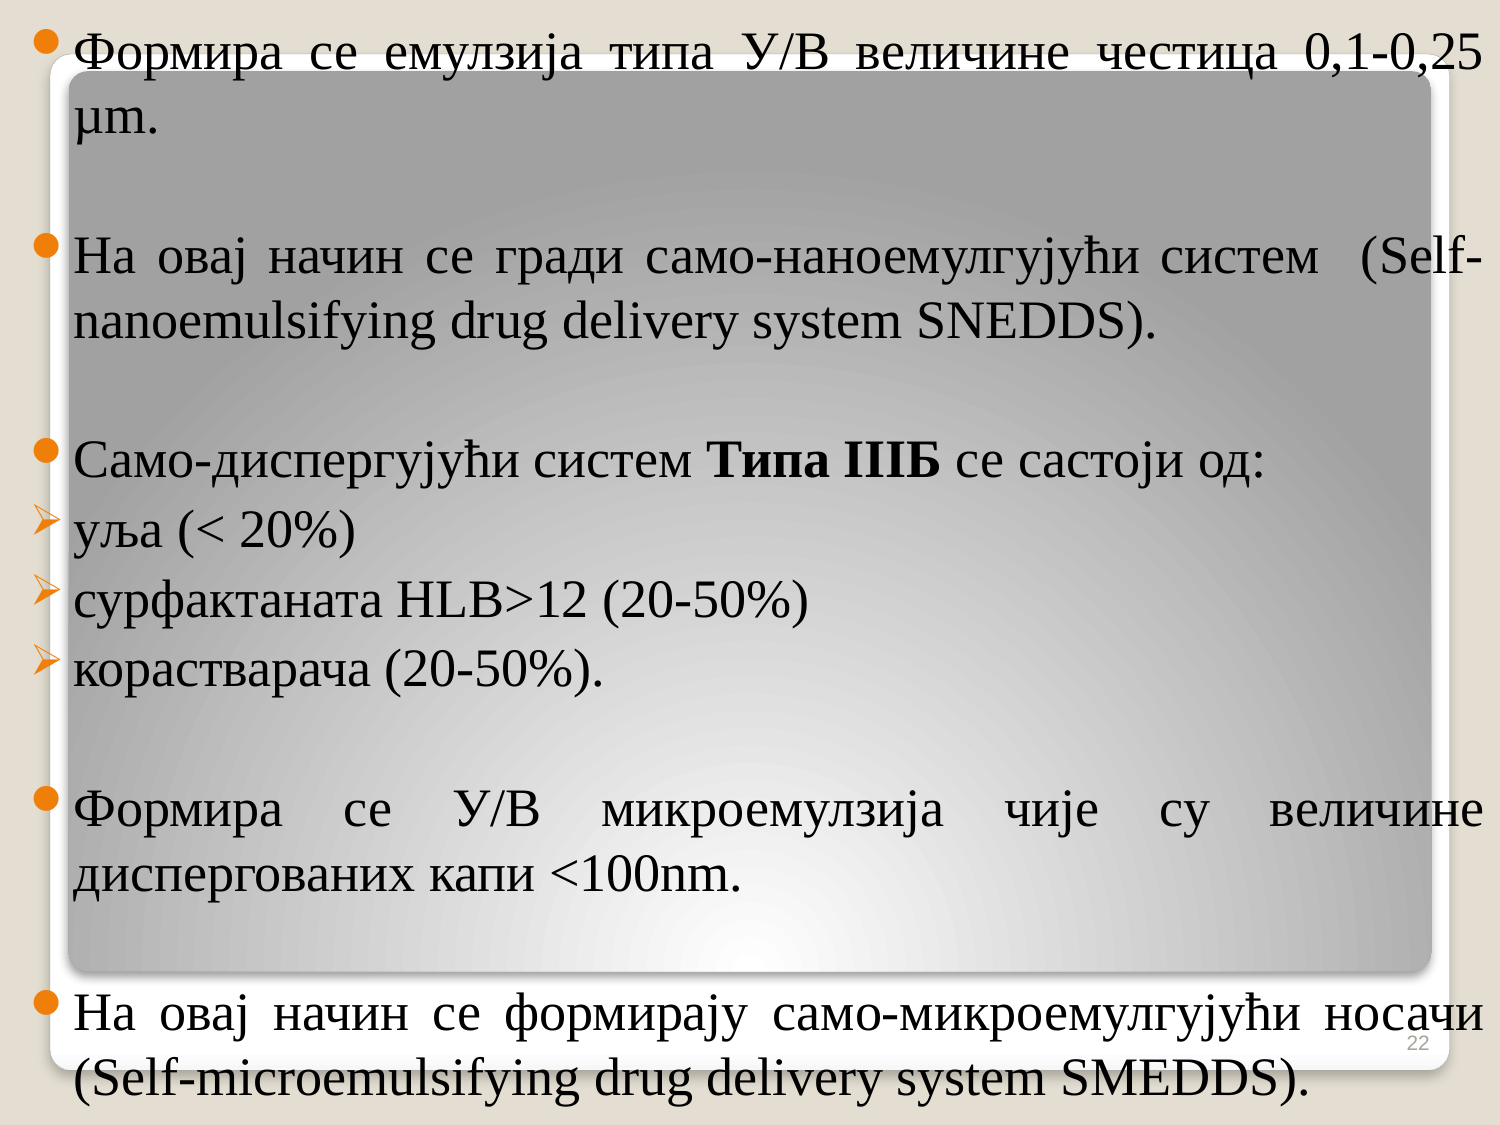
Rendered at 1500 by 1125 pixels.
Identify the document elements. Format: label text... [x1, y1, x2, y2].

slide_number 22 [1369, 1002, 1445, 1063]
list Формира се емулзија типа У/В величине честица 0,1-0,25 µm. На овај начин се гради само-наноемулгујући систем (Self-nanoemulsifying drug delivery system SNEDDS). Само-диспергујући систем Типа IIIБ се састоји од: уља (< 20%) сурфактаната HLB>12 (20-50%) корастварача (20-50%). Формира се У/В микроемулзија чије су величине диспергованих капи <100nm. На овај начин се формирају само-микроемулгујући носачи (Self-microemulsifying drug delivery system SMEDDS). [0, 0, 1500, 1125]
